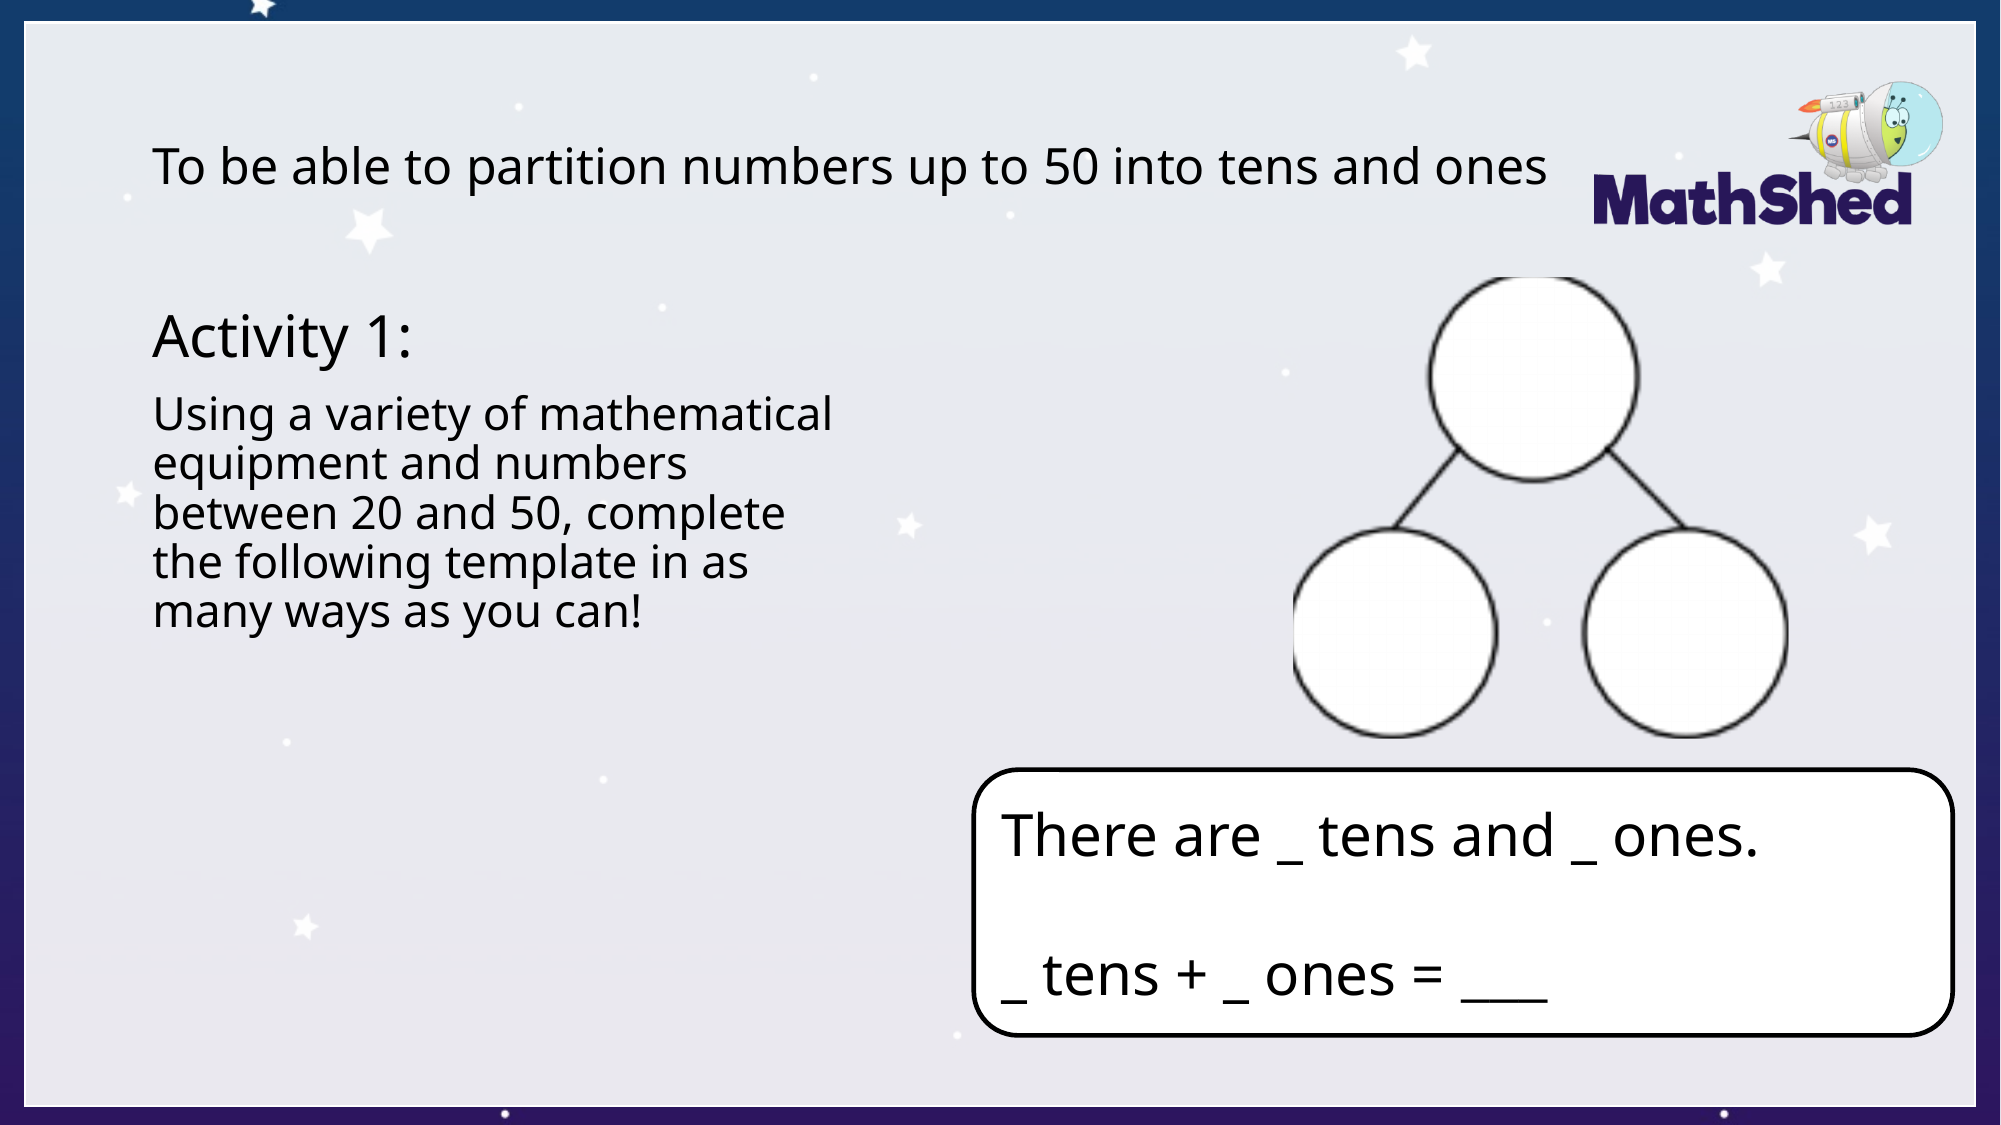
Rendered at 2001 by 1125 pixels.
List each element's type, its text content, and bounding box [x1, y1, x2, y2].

text_box There are _ tens and _ ones. _ tens + _ ones = ___ [972, 768, 1954, 1037]
picture [0, 0, 2001, 1125]
title To be able to partition numbers up to 50 into tens and ones [137, 59, 1578, 278]
list Activity 1: Using a variety of mathematical equipment and numbers between 20 and 50, complete the following template in as many ways as you can! [137, 299, 862, 1014]
